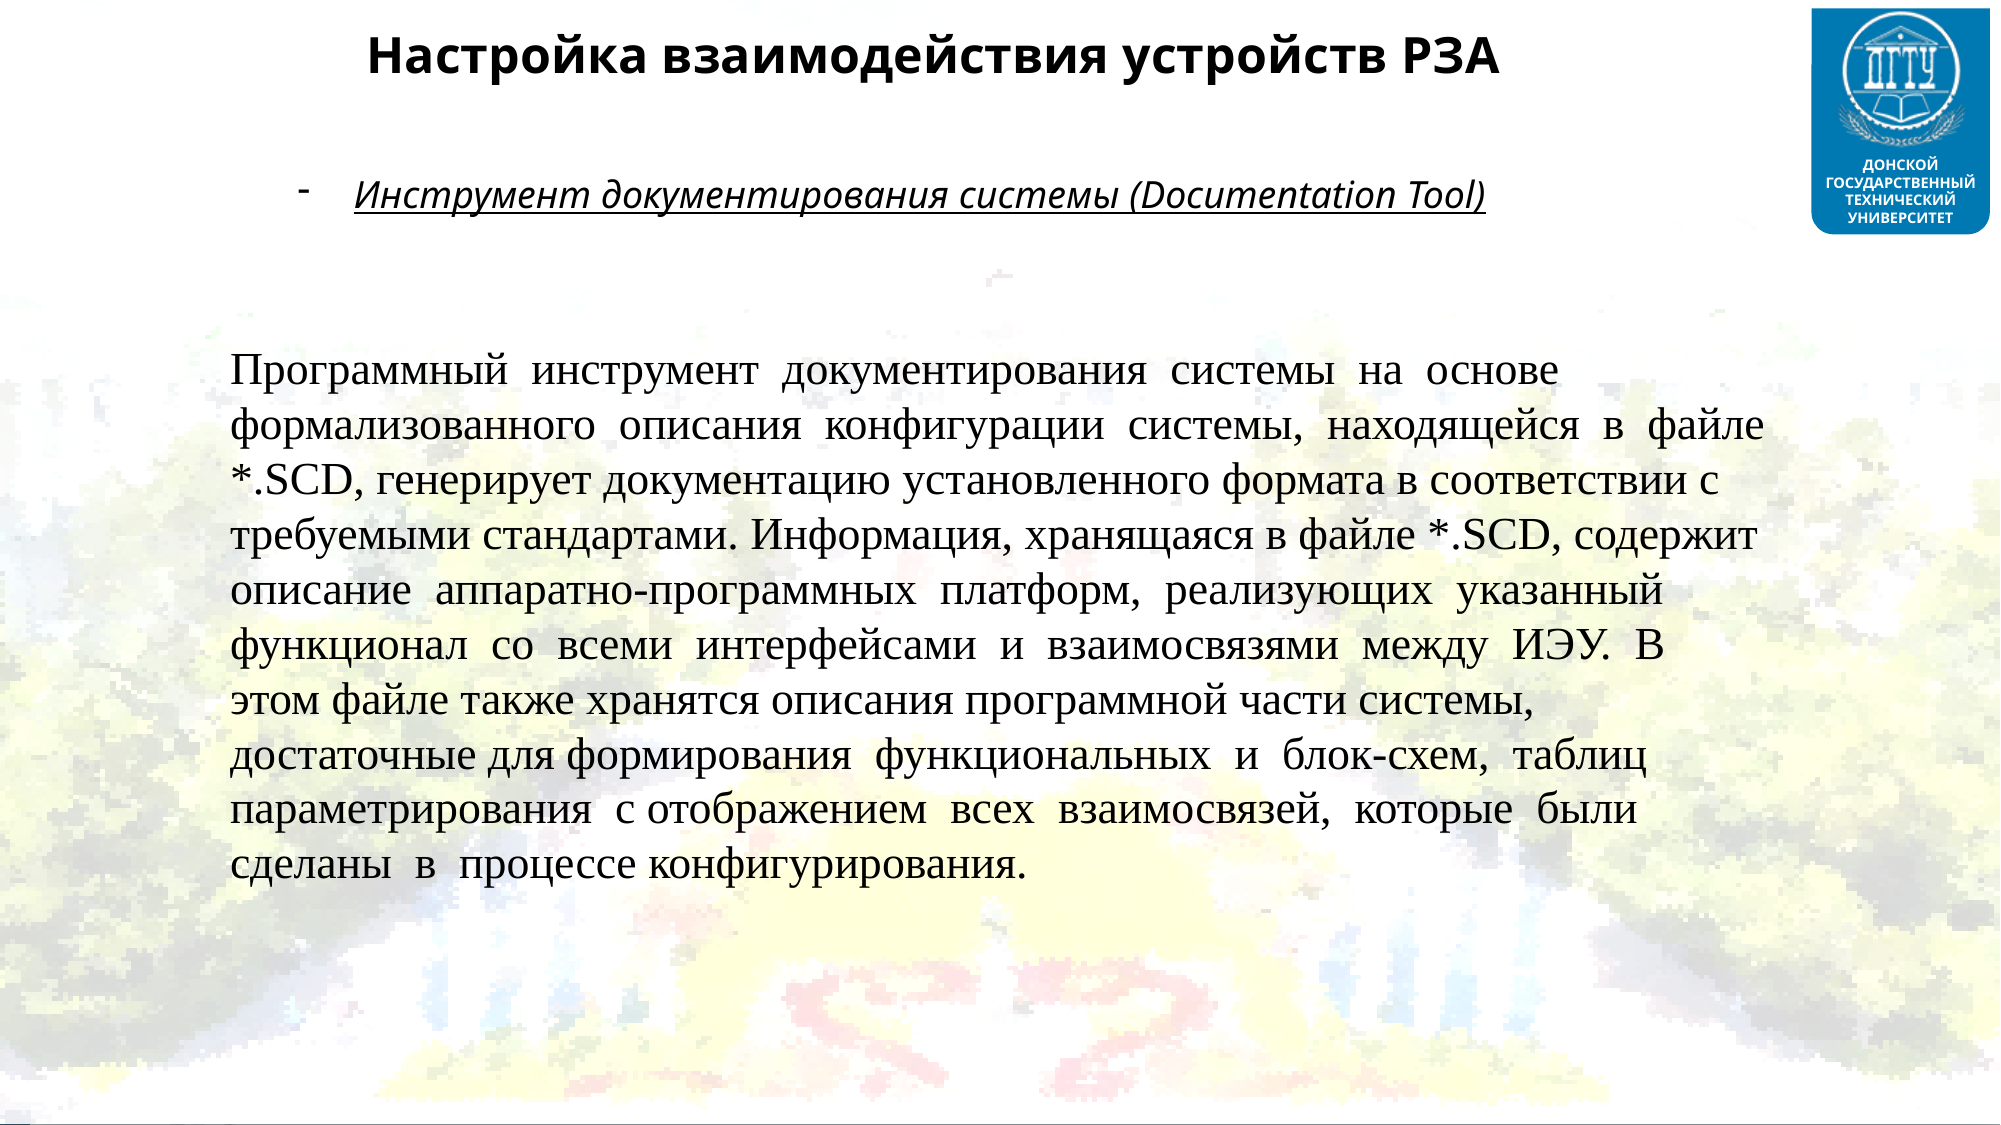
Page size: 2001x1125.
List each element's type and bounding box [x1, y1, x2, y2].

picture [0, 0, 2000, 1125]
text_box [1801, 8, 2000, 236]
